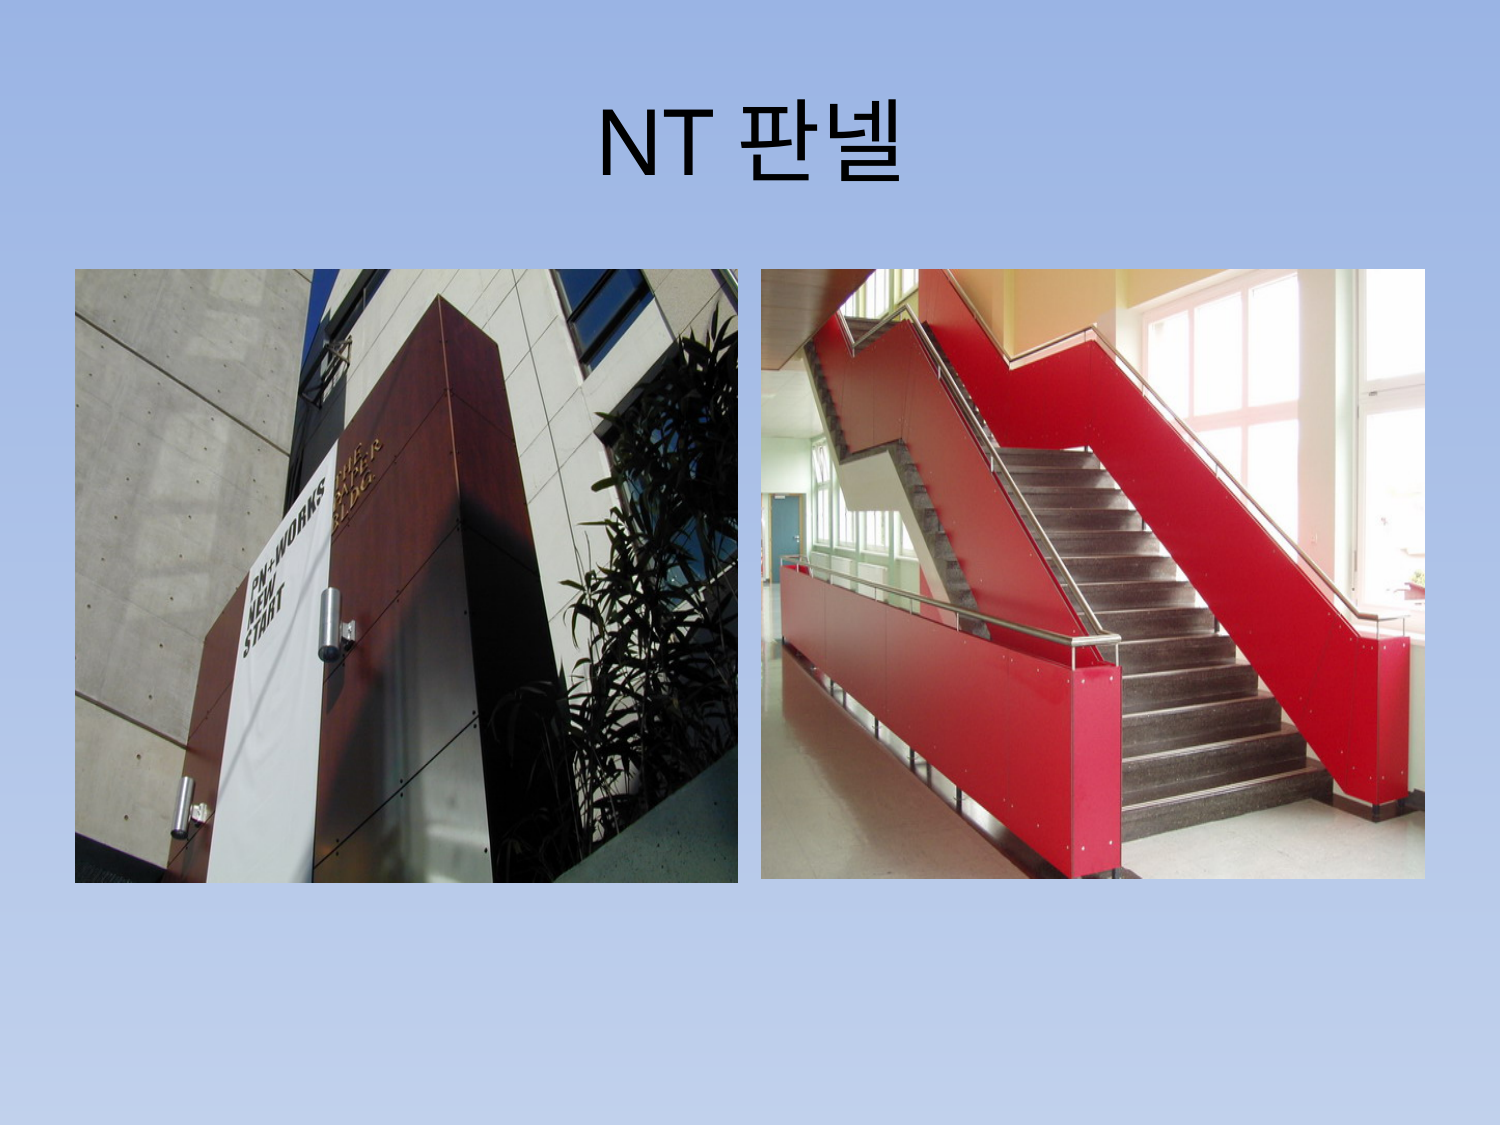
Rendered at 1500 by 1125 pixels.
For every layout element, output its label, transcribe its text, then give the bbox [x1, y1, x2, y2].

title NT판넬 [75, 45, 1425, 233]
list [761, 269, 1425, 880]
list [74, 269, 738, 883]
